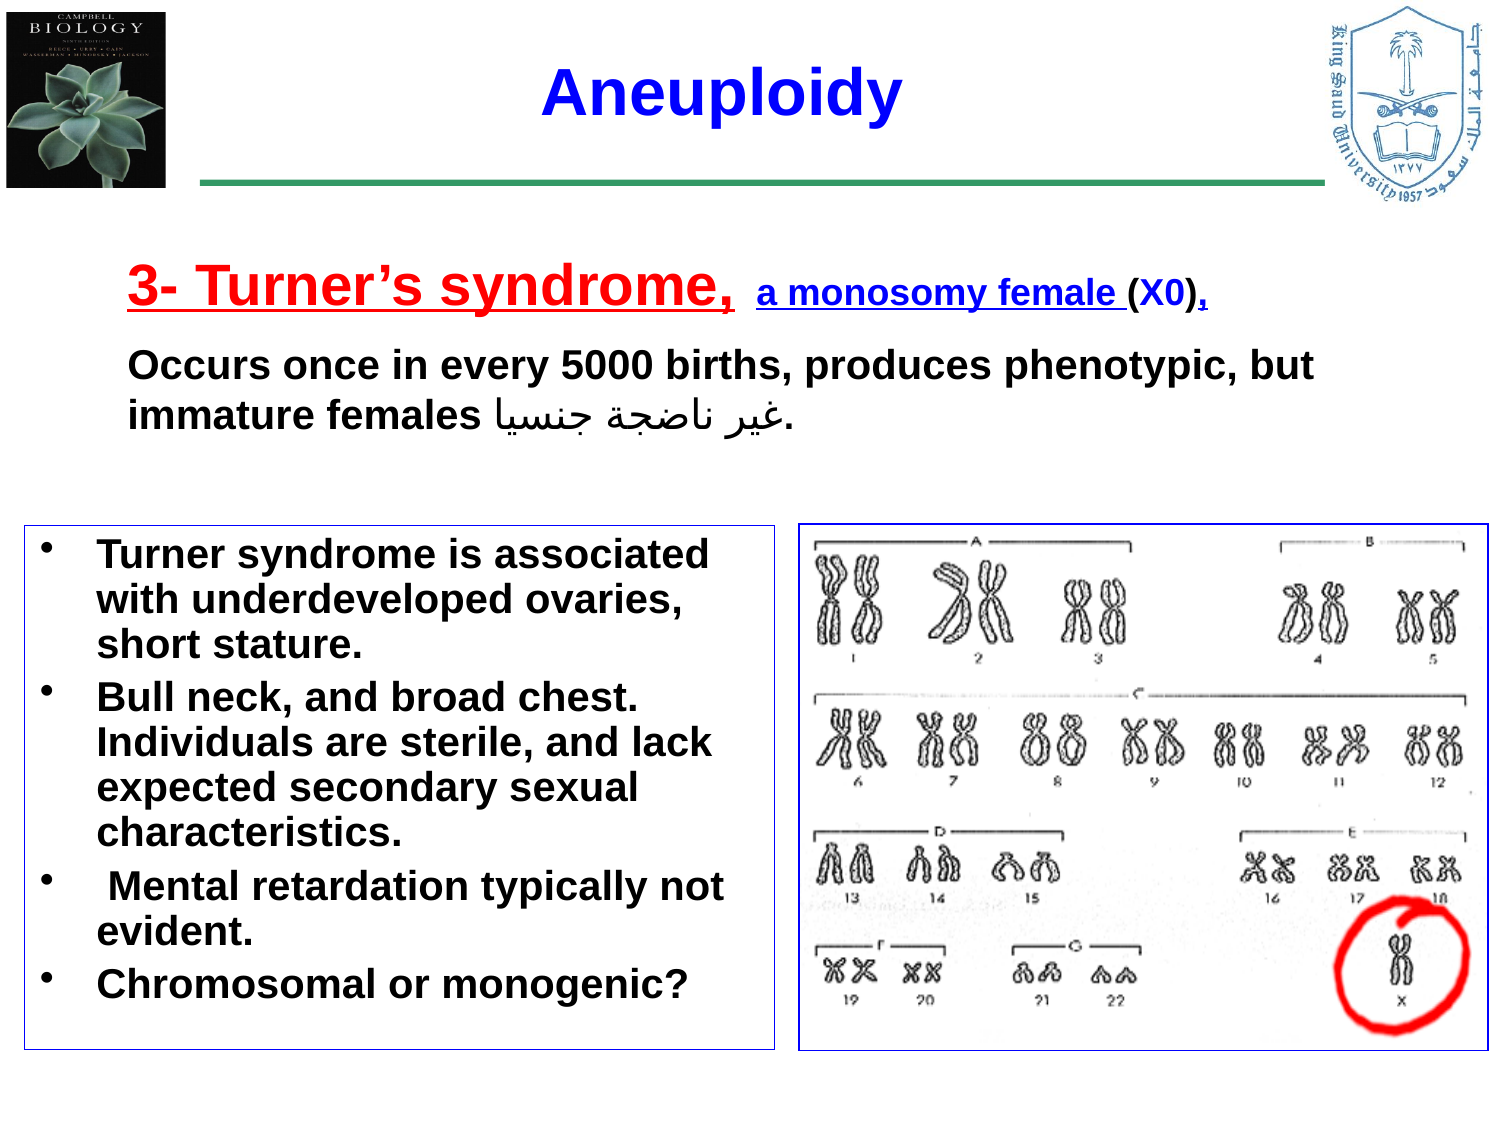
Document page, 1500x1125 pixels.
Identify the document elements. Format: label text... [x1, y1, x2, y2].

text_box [5, 0, 1488, 209]
picture [799, 524, 1488, 1051]
list Turner syndrome is associated with underdeveloped ovaries, short stature. Bull neck, and broad chest. Individuals are sterile, and lack expected secondary sexual characteristics. Mental retardation typically not evident. Chromosomal or monogenic? [24, 525, 775, 1050]
text_box 3- Turner’s syndrome, a monosomy female (X0), Occurs once in every 5000 births, produces phenotypic, but immature females غير ناضجة جنسيا. [112, 239, 1400, 446]
